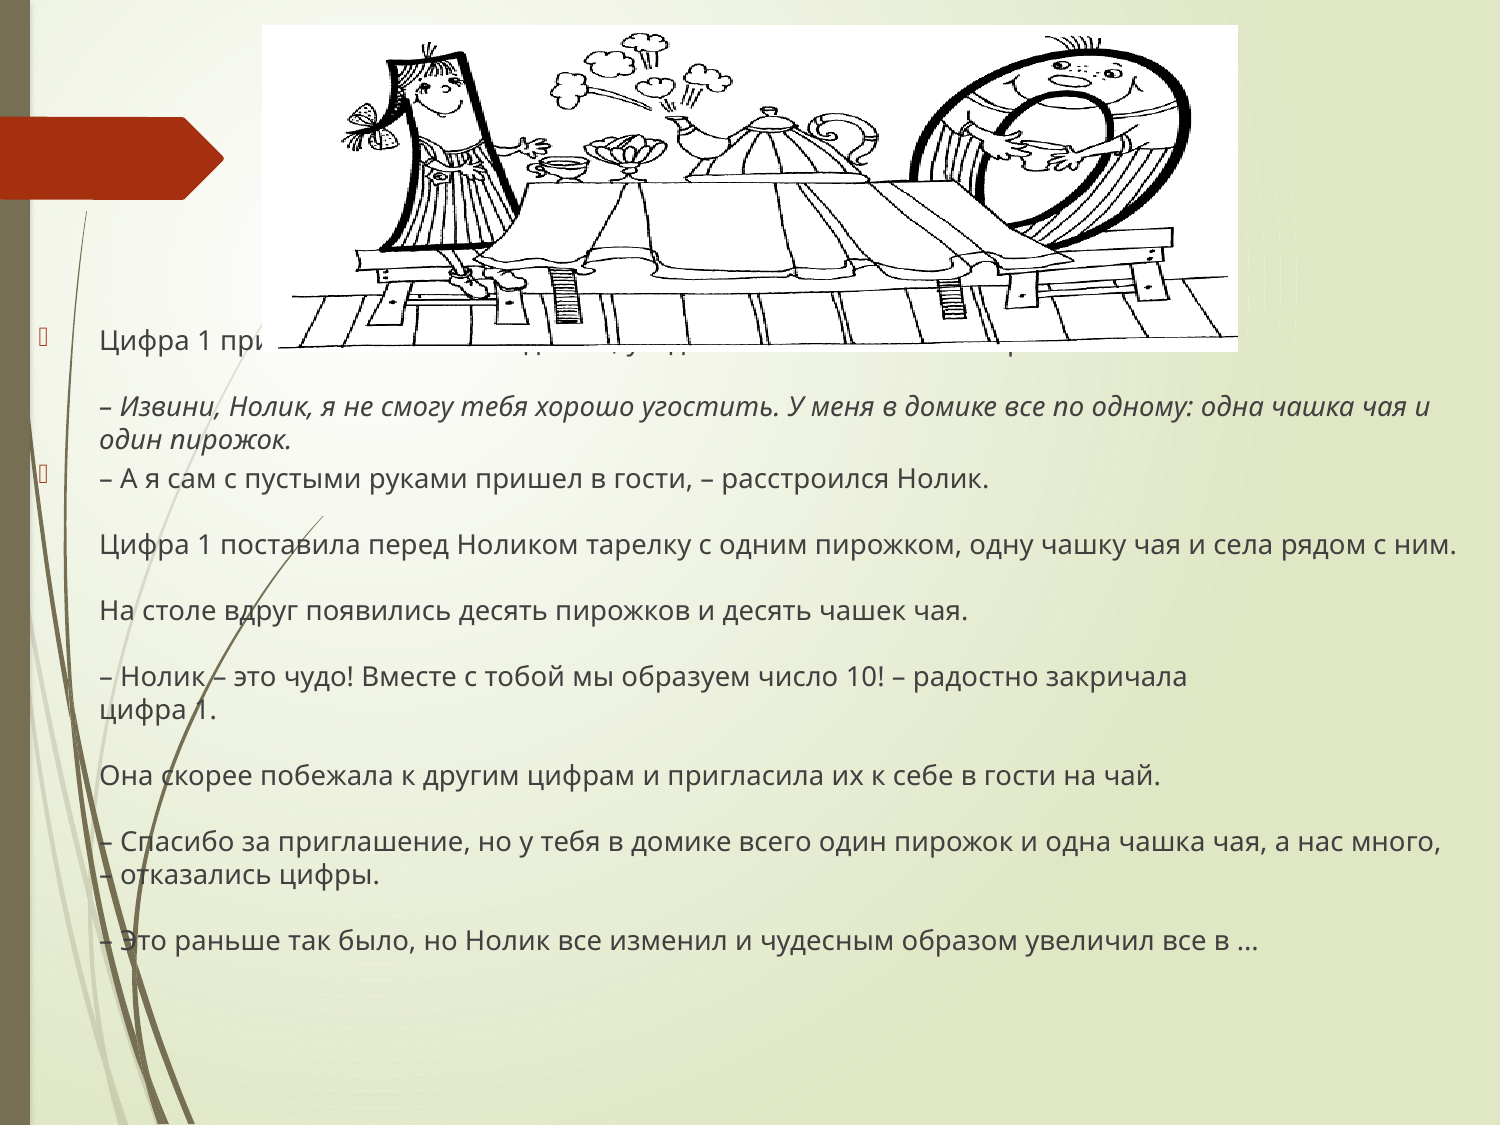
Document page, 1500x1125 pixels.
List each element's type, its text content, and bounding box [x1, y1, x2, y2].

list Цифра 1 привела Нолик к себе домой, усадила гостя за стол и говорит: – Извини, Нолик, я не смогу тебя хорошо угостить. У меня в домике все по одному: одна чашка чая и один пирожок. – А я сам с пустыми руками пришел в гости, – расстроился Нолик. Цифра 1 поставила перед Ноликом тарелку с одним пирожком, одну чашку чая и села рядом с ним. На столе вдруг появились десять пирожков и десять чашек чая. – Нолик – это чудо! Вместе с тобой мы образуем число 10! – радостно закричала цифра 1. Она скорее побежала к другим цифрам и пригласила их к себе в гости на чай. – Спасибо за приглашение, но у тебя в домике всего один пирожок и одна чашка чая, а нас много, – отказались цифры. – Это раньше так было, но Нолик все изменил и чудесным образом увеличил все в ... [23, 262, 1477, 1005]
picture [262, 23, 1238, 352]
